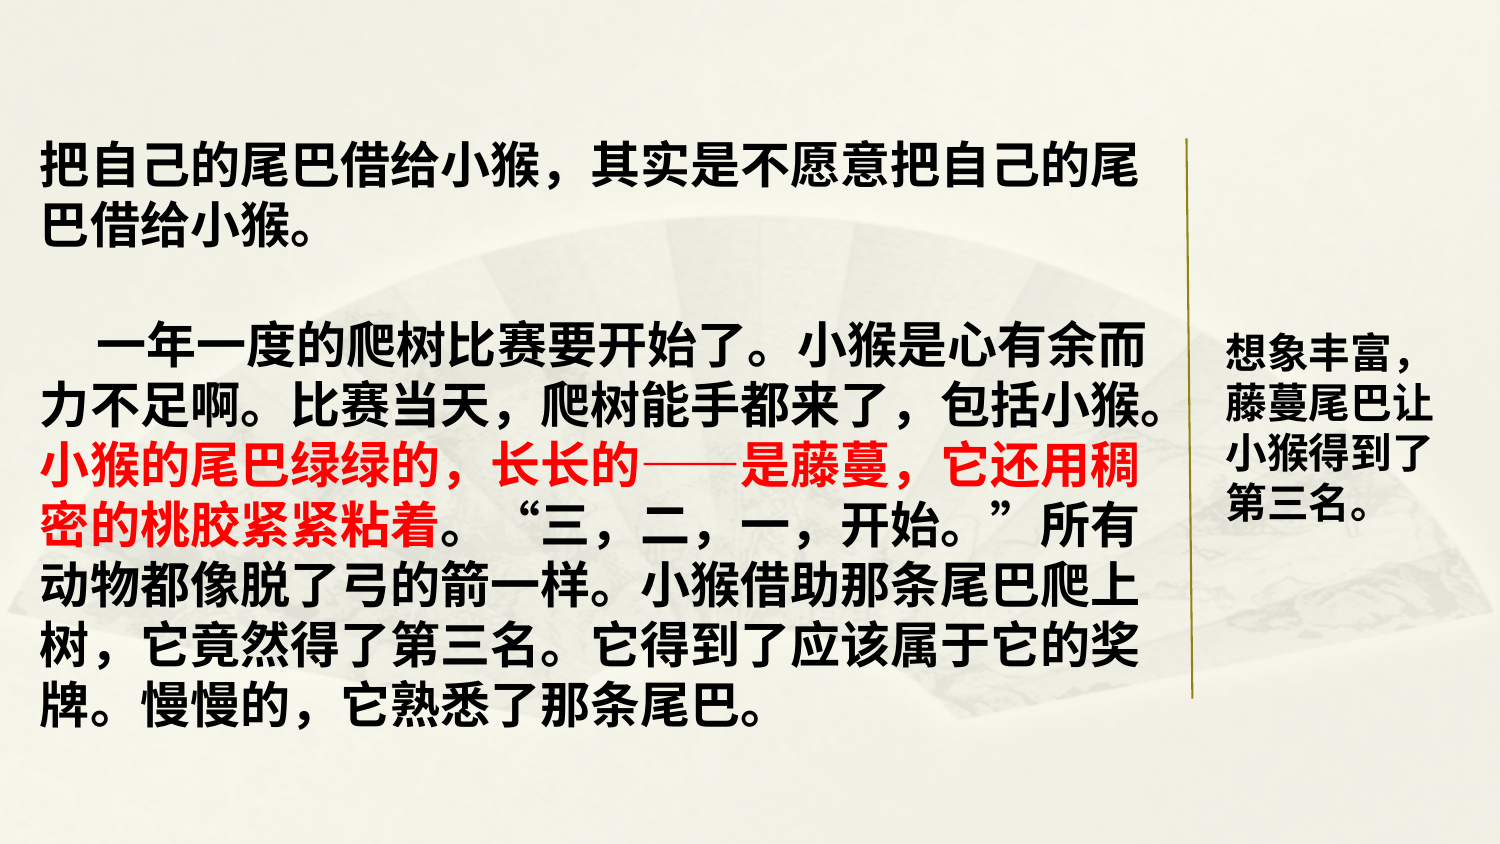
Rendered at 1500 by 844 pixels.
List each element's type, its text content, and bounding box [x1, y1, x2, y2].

text_box 想象丰富，藤蔓尾巴让小猴得到了第三名。 [1210, 319, 1453, 535]
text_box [1185, 137, 1193, 700]
text_box 把自己的尾巴借给小猴，其实是不愿意把自己的尾巴借给小猴。 一年一度的爬树比赛要开始了。小猴是心有余而力不足啊。比赛当天，爬树能手都来了，包括小猴。小猴的尾巴绿绿的，长长的——是藤蔓，它还用稠密的桃胶紧紧粘着。“三，二，一，开始。”所有动物都像脱了弓的箭一样。小猴借助那条尾巴爬上树，它竟然得了第三名。它得到了应该属于它的奖牌。慢慢的，它熟悉了那条尾巴。 [25, 126, 1189, 742]
